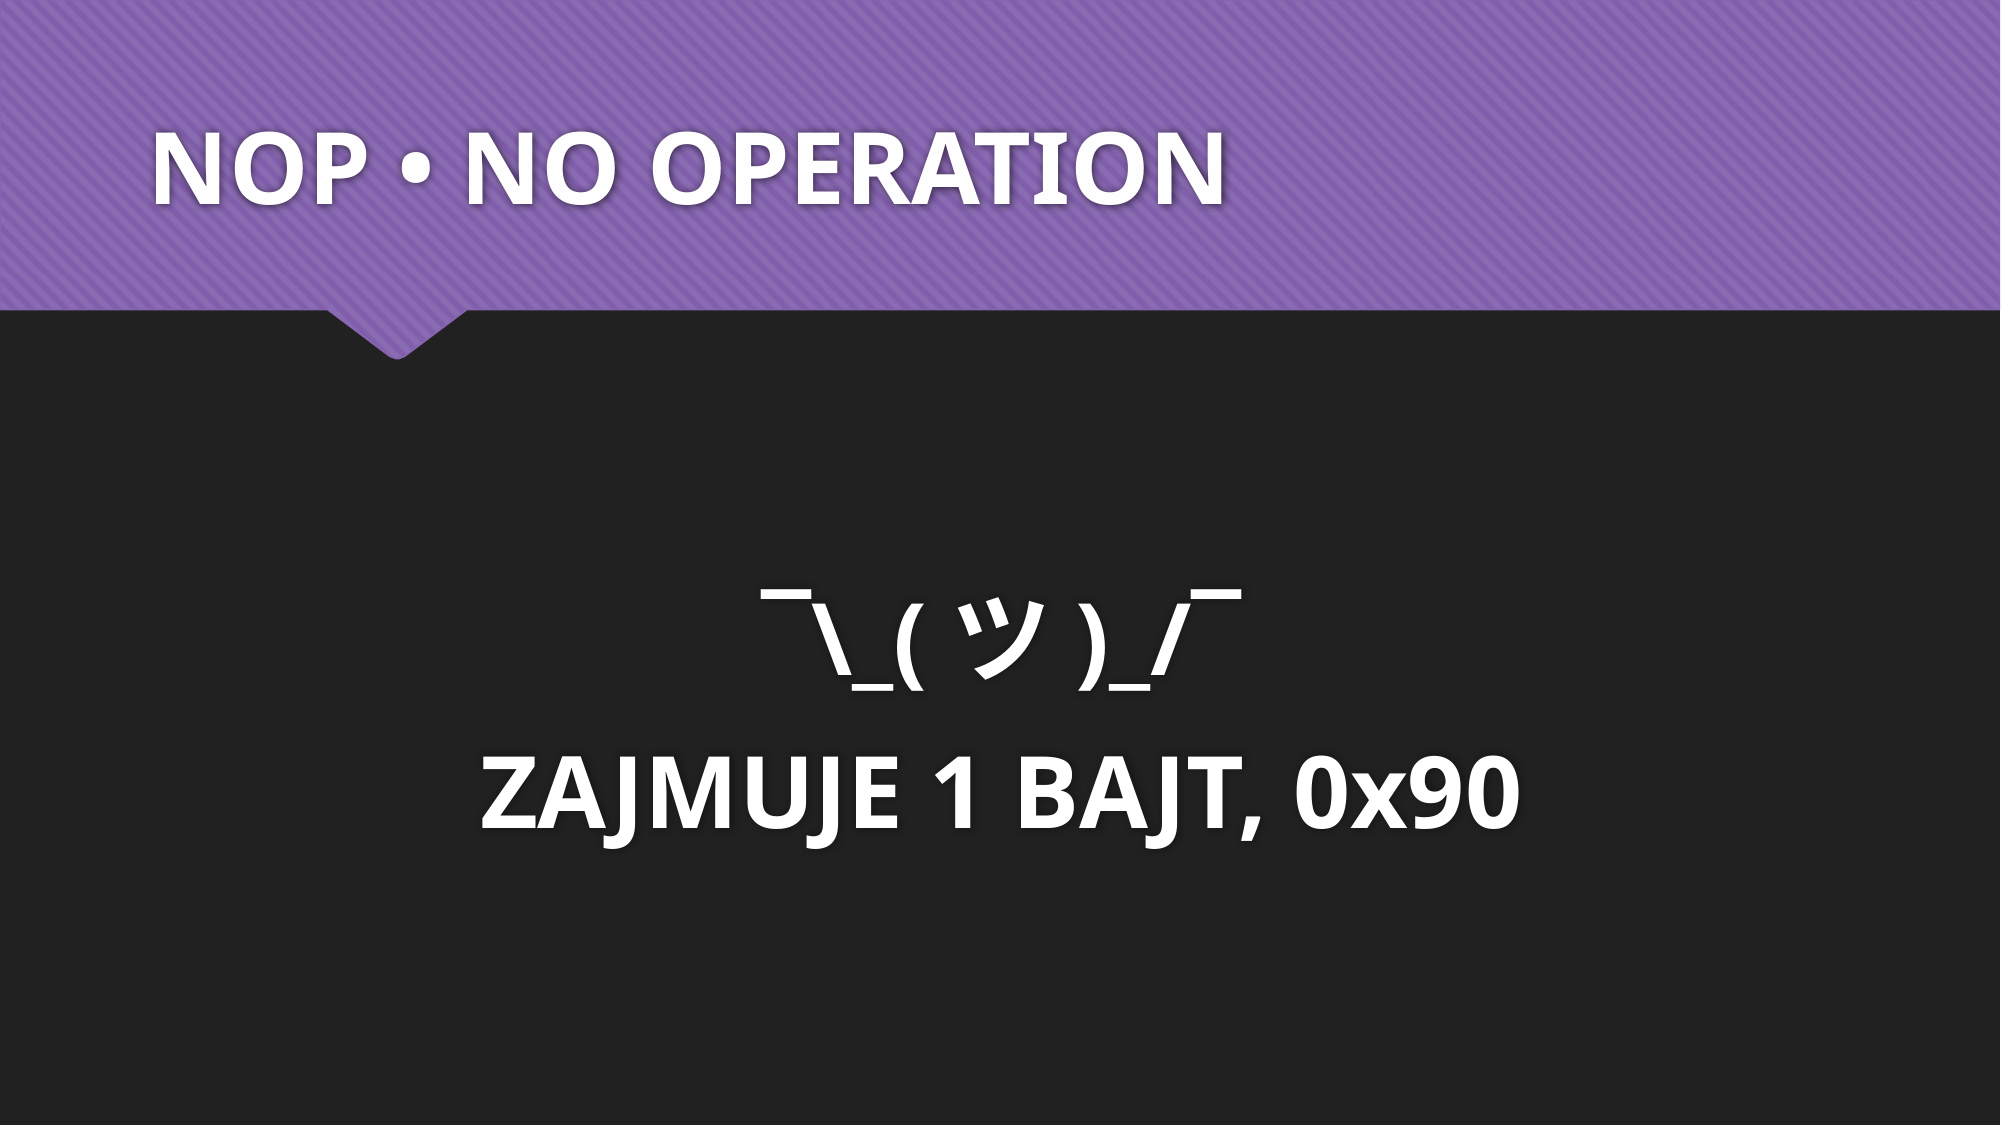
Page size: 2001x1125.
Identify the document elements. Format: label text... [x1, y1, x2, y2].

list ¯\_(ツ)_/¯ ZAJMUJE 1 BAJT, 0x90 [84, 364, 1919, 1060]
title NOP • NO OPERATION [132, 73, 1868, 233]
